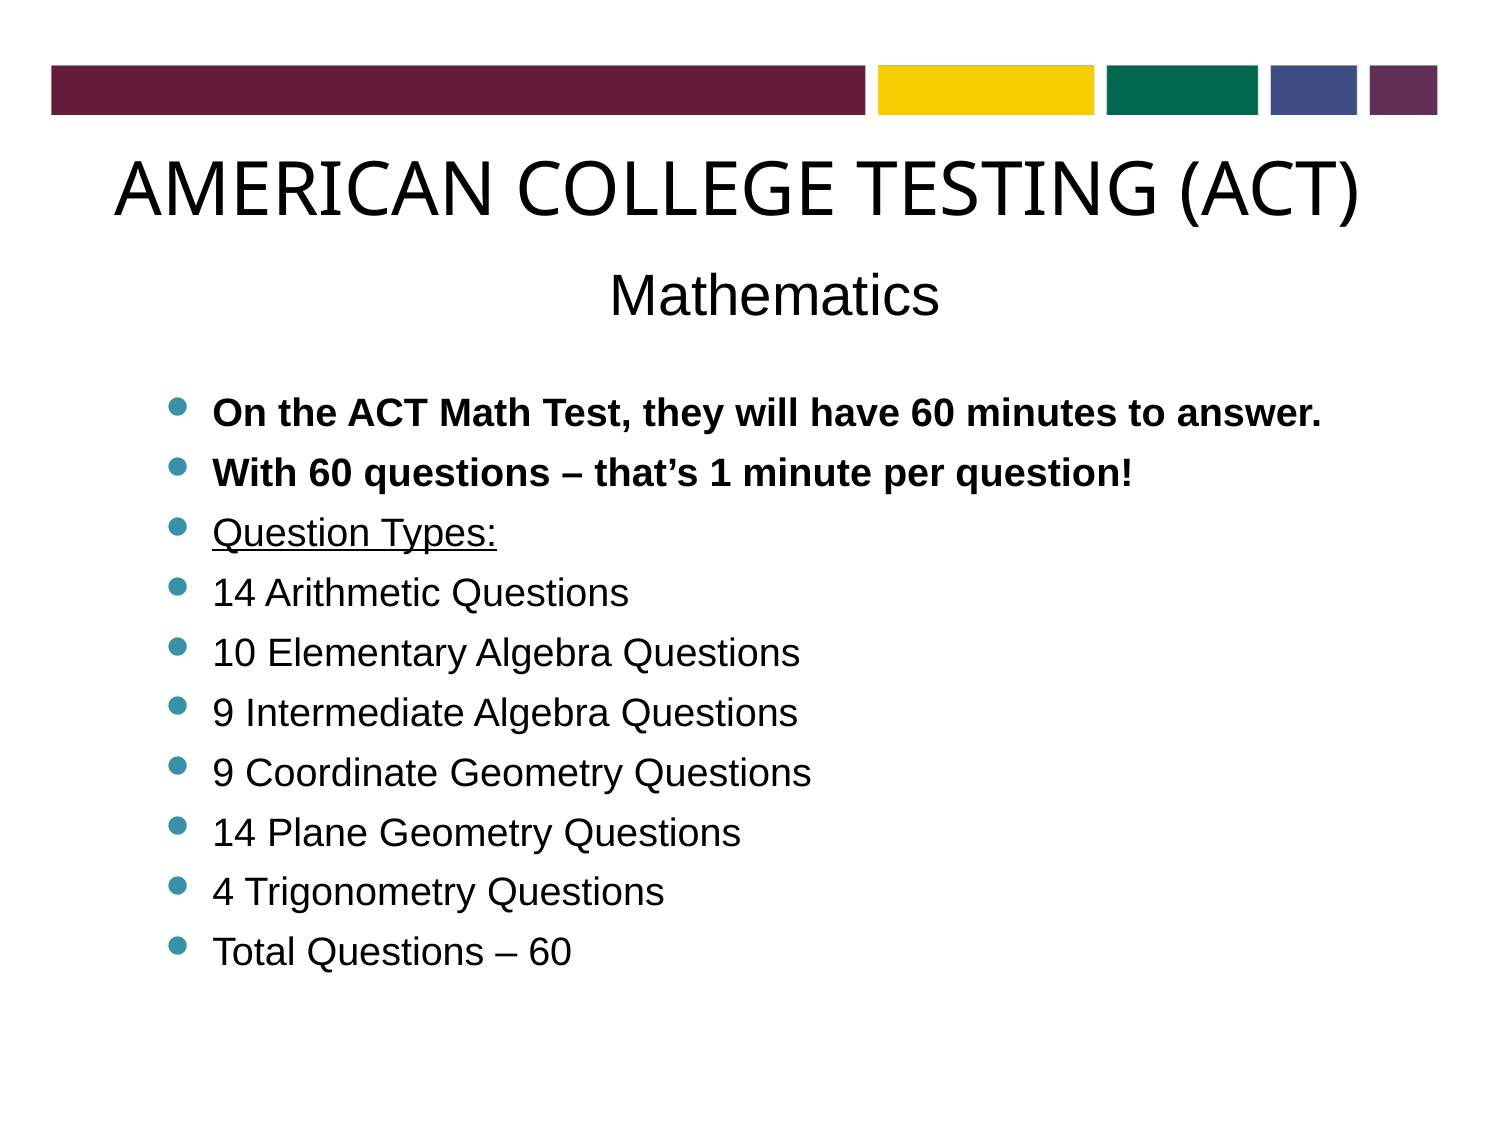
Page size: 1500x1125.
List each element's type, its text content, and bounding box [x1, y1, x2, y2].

picture [37, 49, 1438, 116]
title American College Testing (ACT) [87, 128, 1388, 238]
list Mathematics On the ACT Math Test, they will have 60 minutes to answer. With 60 questions – that’s 1 minute per question! Question Types: 14 Arithmetic Questions 10 Elementary Algebra Questions 9 Intermediate Algebra Questions 9 Coordinate Geometry Questions 14 Plane Geometry Questions 4 Trigonometry Questions Total Questions – 60 [137, 249, 1400, 1100]
